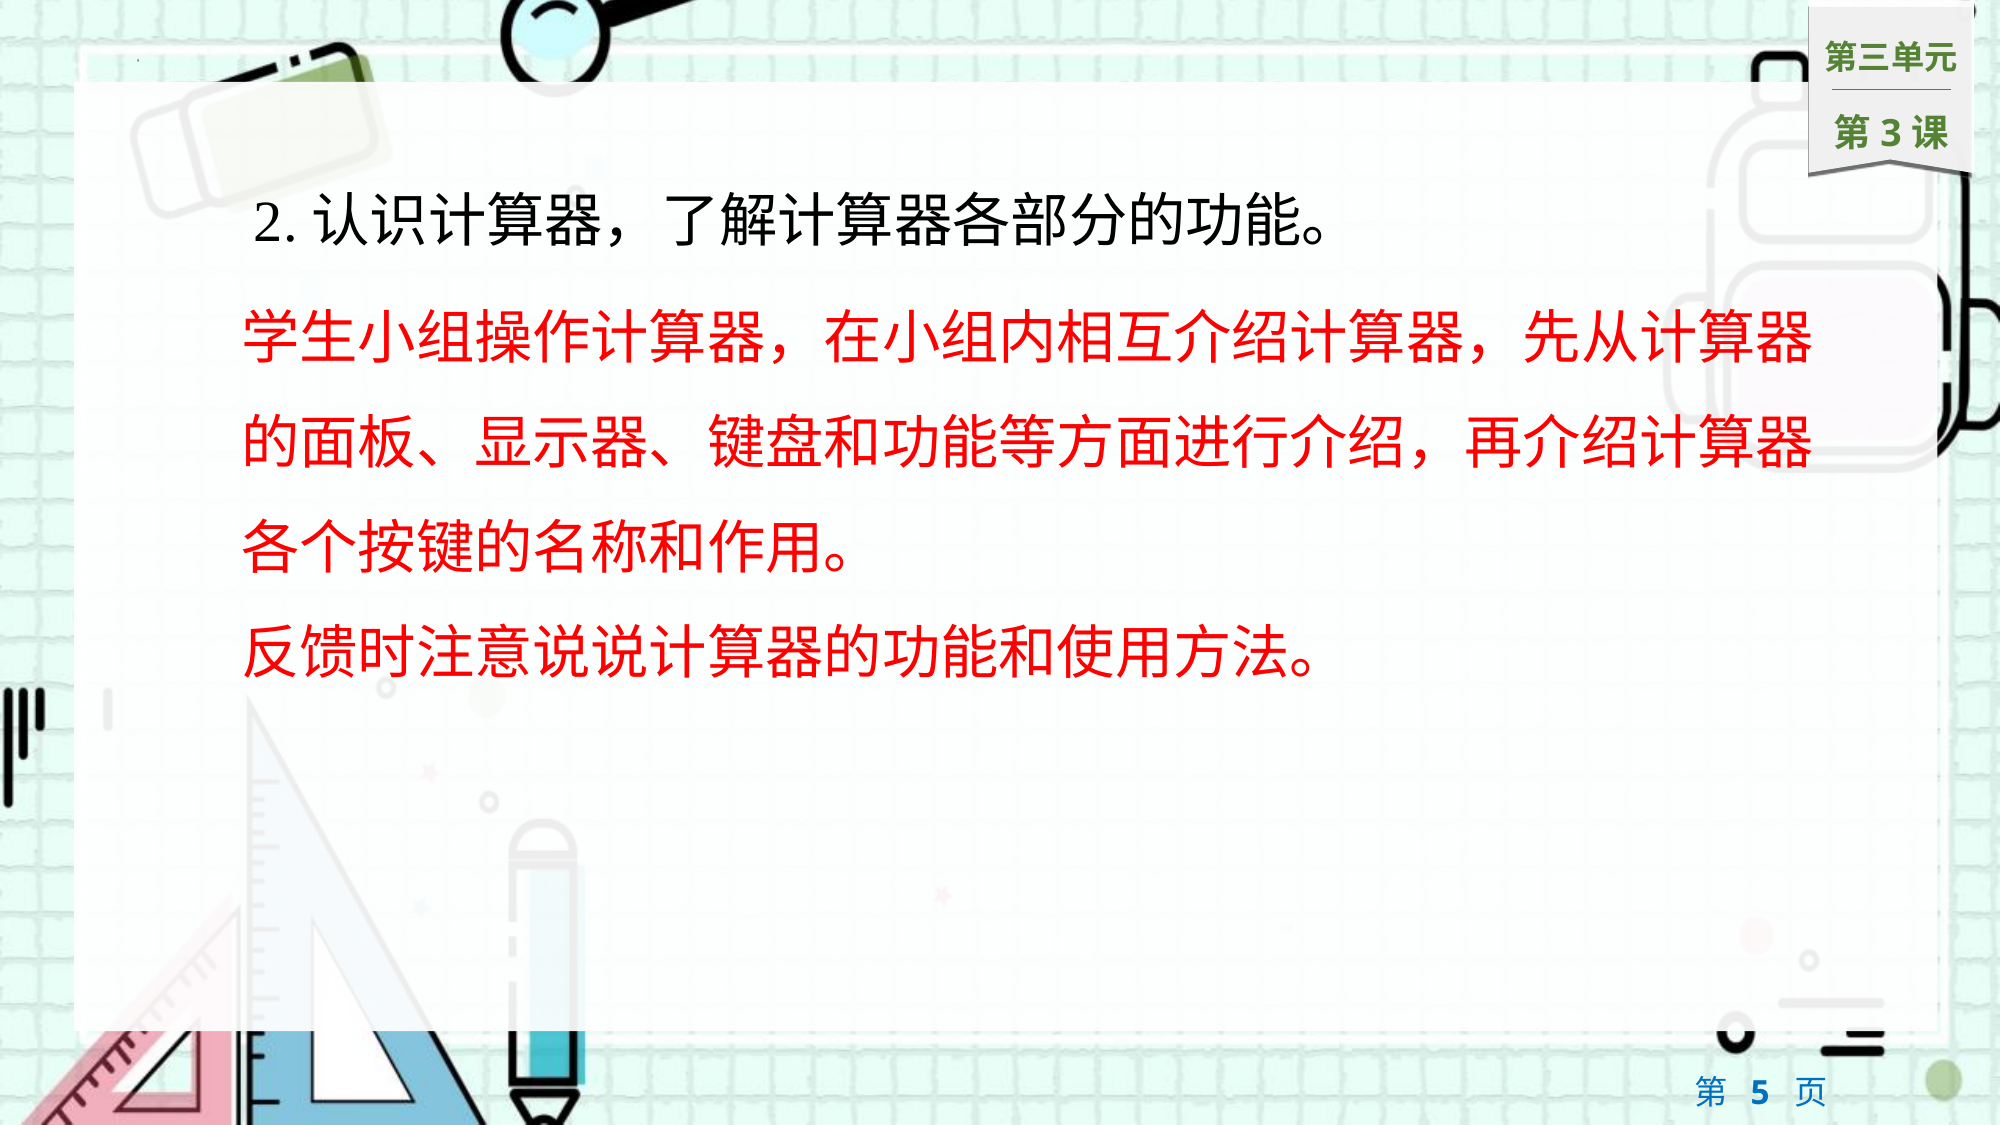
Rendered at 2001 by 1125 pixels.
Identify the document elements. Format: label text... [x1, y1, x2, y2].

picture [1938, 168, 1971, 176]
list 2.认识计算器，了解计算器各部分的功能。 [121, 140, 1844, 1043]
list 学生小组操作计算器，在小组内相互介绍计算器，先从计算器的面板、显示器、键盘和功能等方面进行介绍，再介绍计算器各个按键的名称和作用。 反馈时注意说说计算器的功能和使用方法。 [226, 257, 1856, 375]
picture [0, 0, 2000, 1125]
